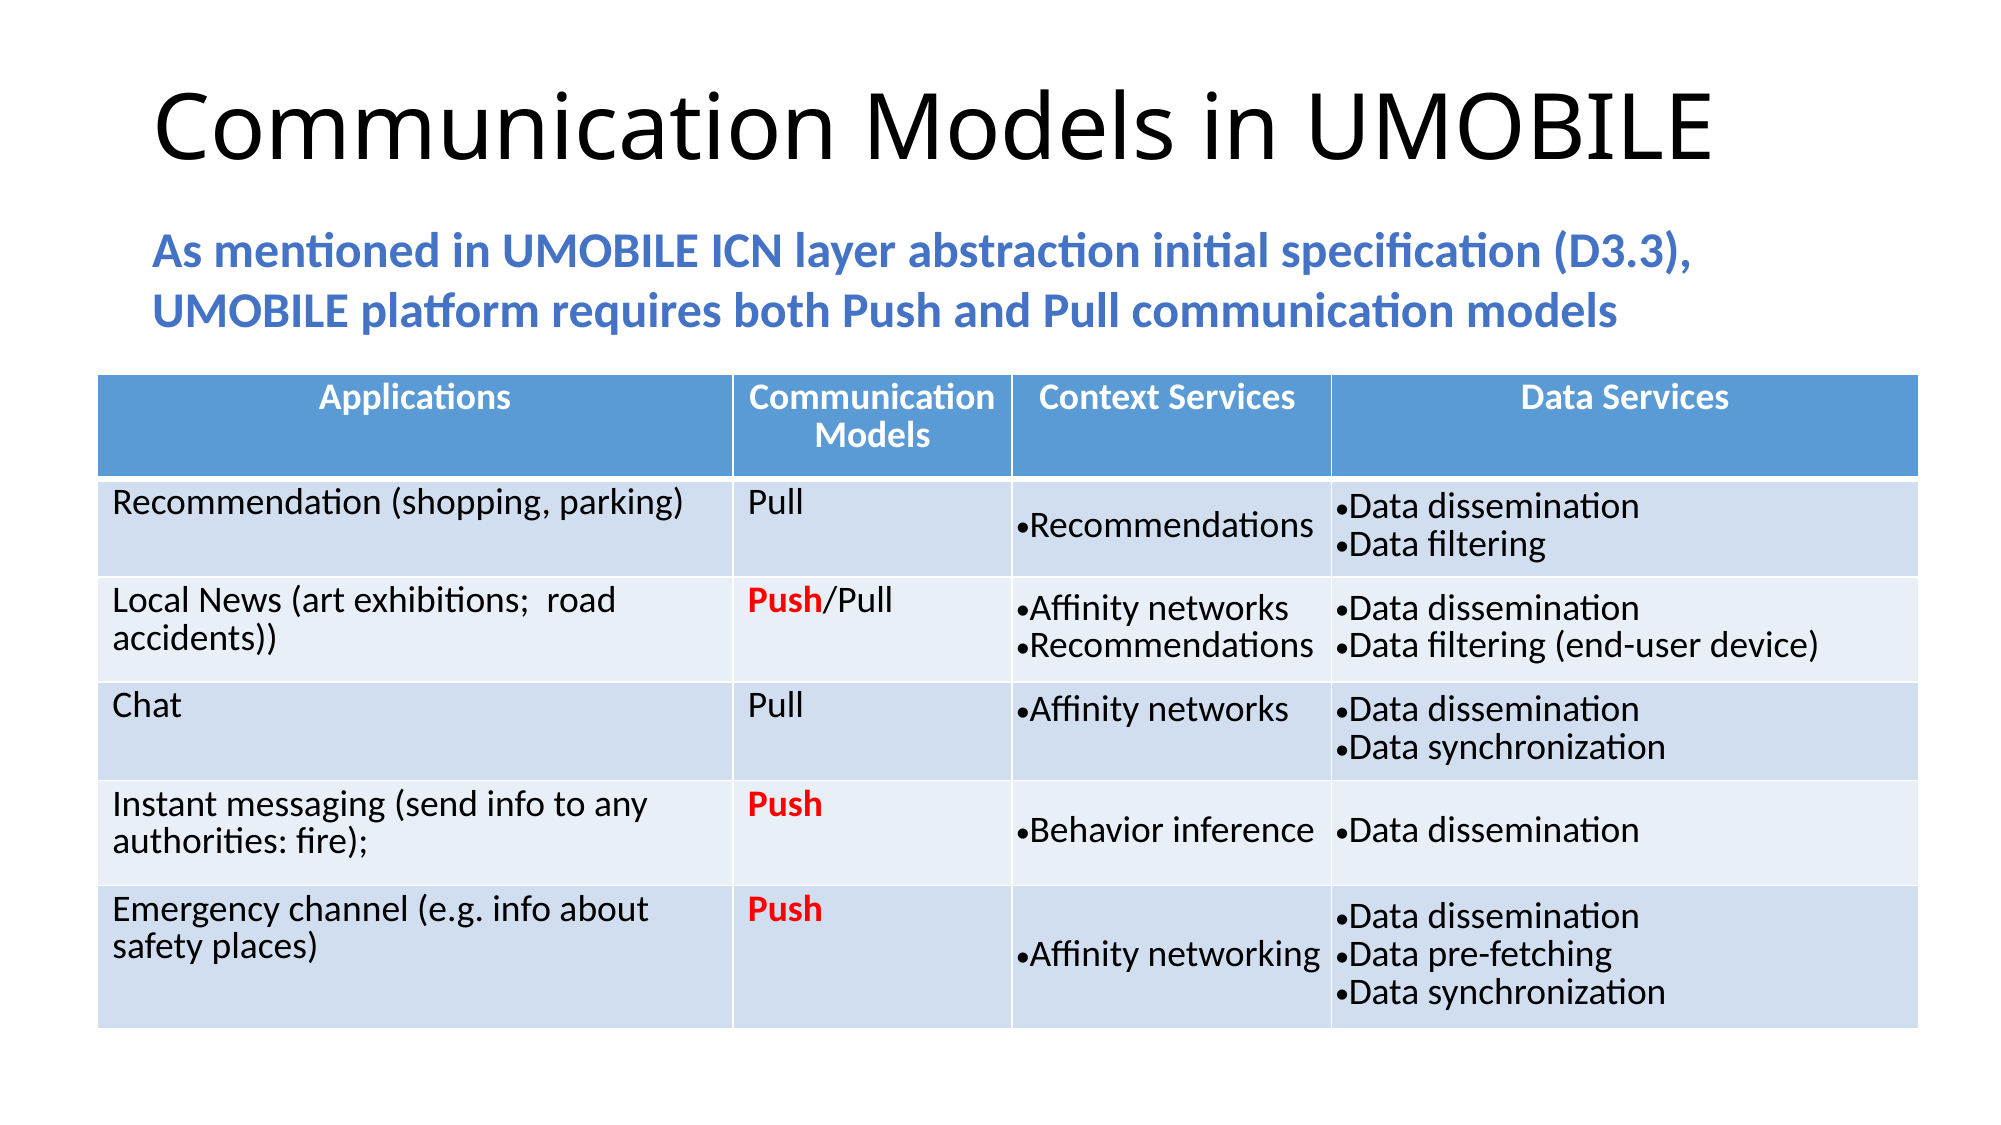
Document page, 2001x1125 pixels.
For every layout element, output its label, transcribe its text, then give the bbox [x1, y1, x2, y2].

table_cell Push/Pull [734, 578, 1011, 681]
table_cell Recommendation (shopping, parking) [98, 482, 732, 576]
table_cell Data dissemination Data filtering [1332, 482, 1918, 576]
table_cell Data dissemination Data synchronization [1332, 683, 1918, 780]
table_header Context Services [1013, 375, 1331, 476]
table_cell Recommendations [1013, 482, 1331, 576]
table_header Data Services [1332, 375, 1918, 476]
table_cell Data dissemination Data filtering (end-user device) [1332, 578, 1918, 681]
title Communication Models in UMOBILE [137, 59, 1863, 200]
table_cell Instant messaging (send info to any authorities: fire); [98, 781, 732, 885]
table_cell Push [734, 886, 1011, 1028]
table_header Communication Models [734, 375, 1011, 476]
table_cell Affinity networks Recommendations [1013, 578, 1331, 681]
table_cell Affinity networking [1013, 886, 1331, 1028]
table_cell Pull [734, 683, 1011, 780]
table_cell Behavior inference [1013, 781, 1331, 885]
table_cell Data dissemination [1332, 781, 1918, 885]
table_cell Data dissemination Data pre-fetching Data synchronization [1332, 886, 1918, 1028]
table_header Applications [98, 375, 732, 476]
table_cell Local News (art exhibitions; road accidents)) [98, 578, 732, 681]
table_cell Pull [734, 482, 1011, 576]
table_cell Emergency channel (e.g. info about safety places) [98, 886, 732, 1028]
table_cell Chat [98, 683, 732, 780]
table_cell Push [734, 781, 1011, 885]
table_cell Affinity networks [1013, 683, 1331, 780]
text_box As mentioned in UMOBILE ICN layer abstraction initial specification (D3.3), UMOBILE platform requires both Push and Pull communication models [137, 210, 1714, 345]
